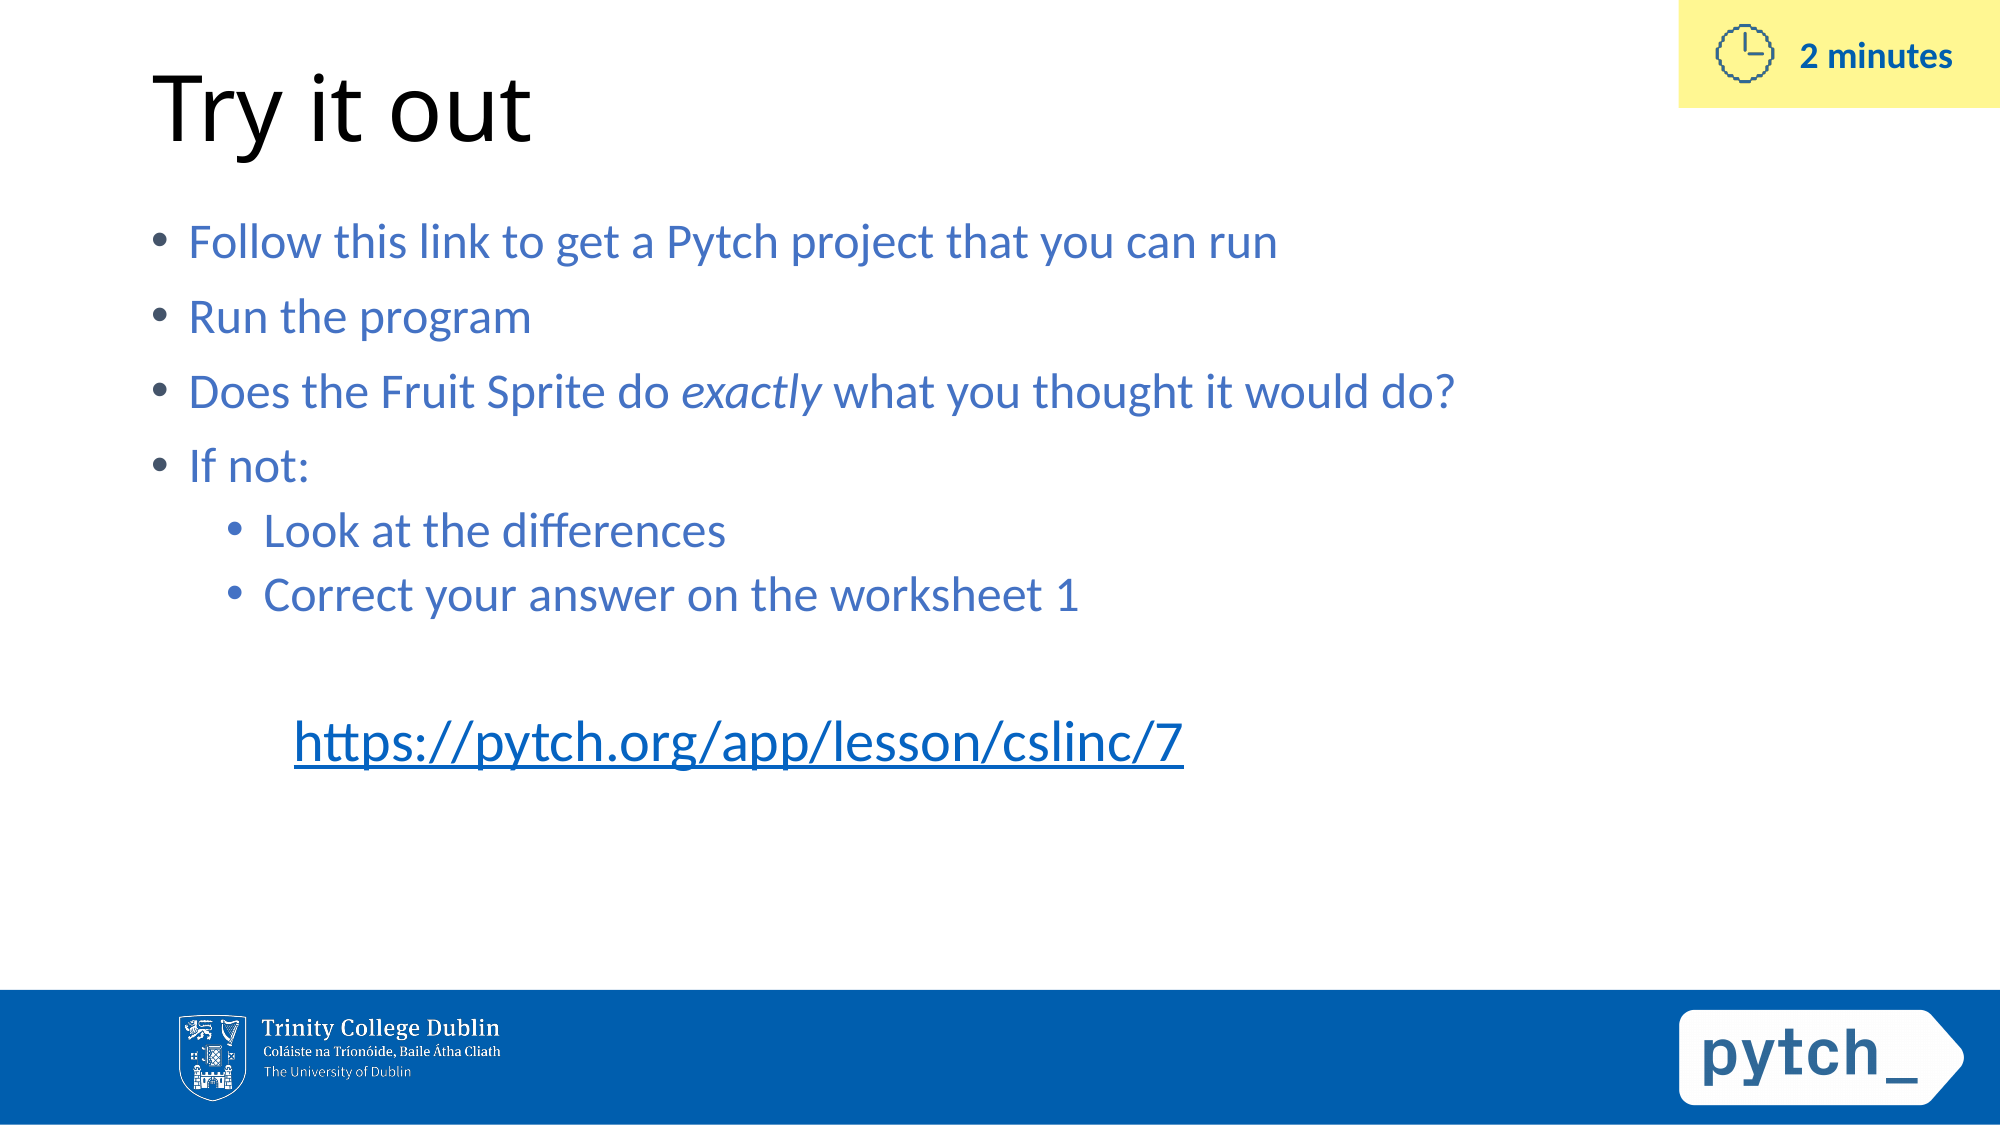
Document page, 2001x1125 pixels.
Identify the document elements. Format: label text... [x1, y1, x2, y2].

picture [178, 1014, 502, 1102]
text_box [1678, 0, 2000, 108]
list Follow this link to get a Pytch project that you can run Run the program Does the Fruit Sprite do exactly what you thought it would do? If not: Look at the differences Correct your answer on the worksheet 1 [136, 207, 1794, 677]
title Try it out [137, 33, 1863, 189]
picture [1590, 894, 2001, 1125]
text_box https://pytch.org/app/lesson/cslinc/7 [278, 695, 1362, 781]
